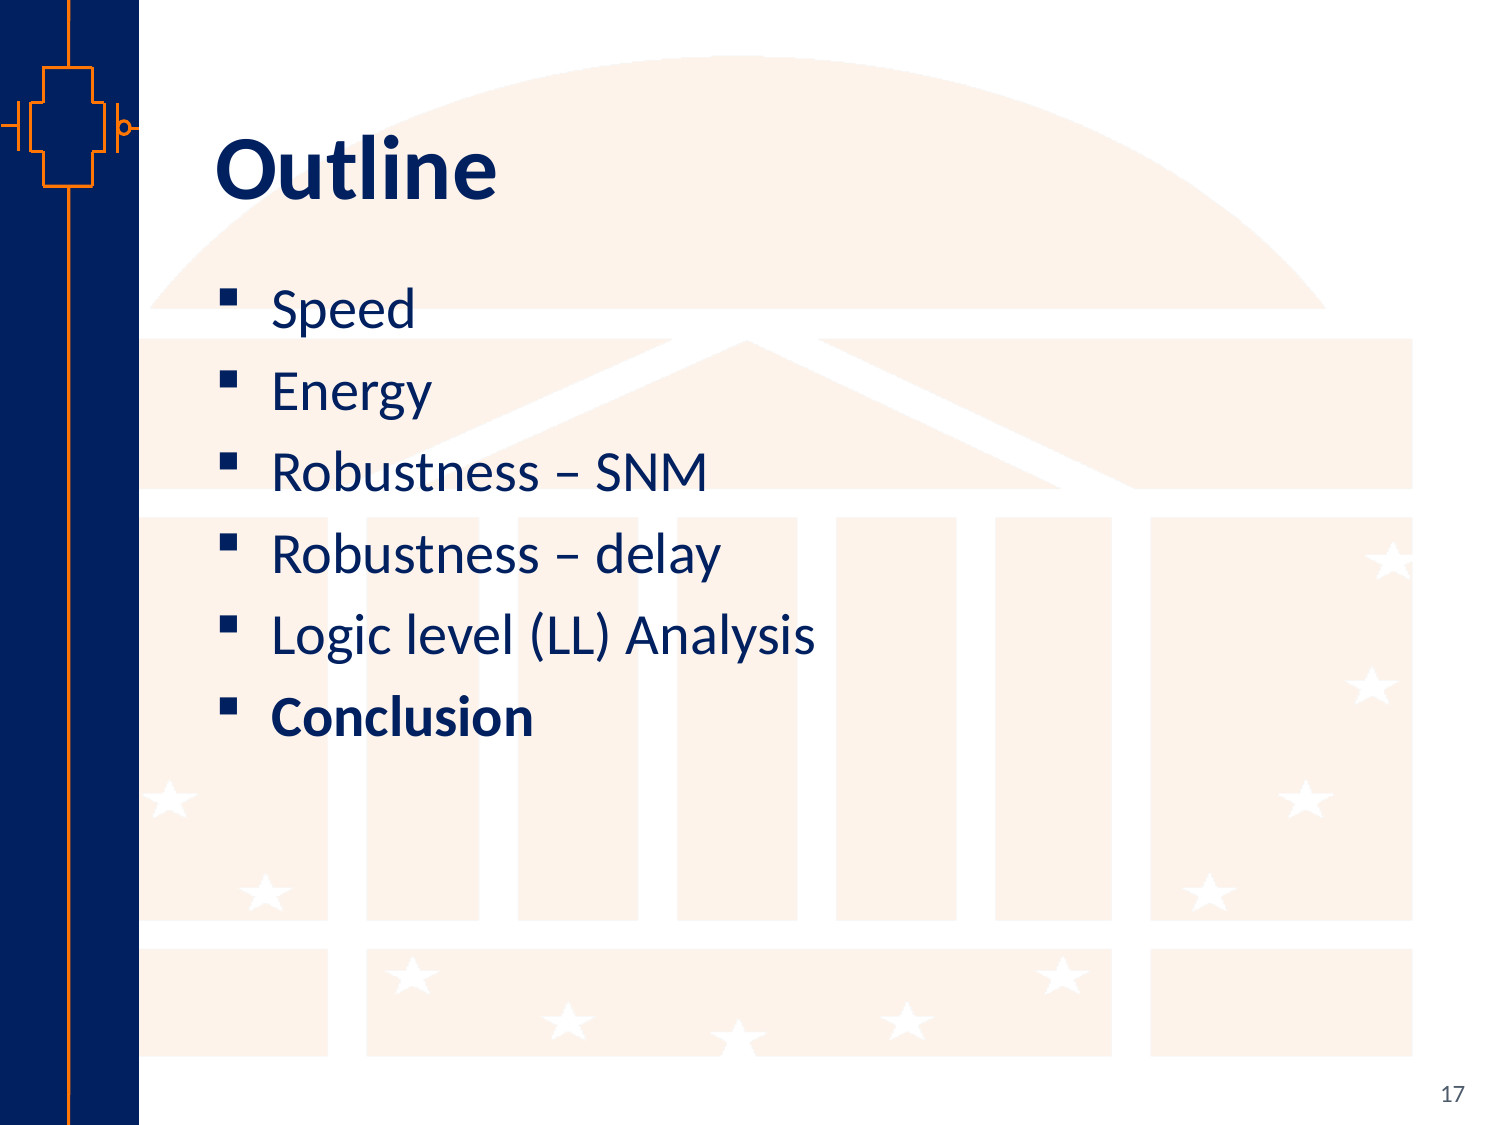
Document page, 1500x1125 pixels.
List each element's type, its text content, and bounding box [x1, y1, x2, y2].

title Outline [200, 37, 1388, 225]
slide_number 17 [1425, 1062, 1488, 1123]
list Speed Energy Robustness – SNM Robustness – delay Logic level (LL) Analysis Conclusion [200, 262, 1425, 988]
